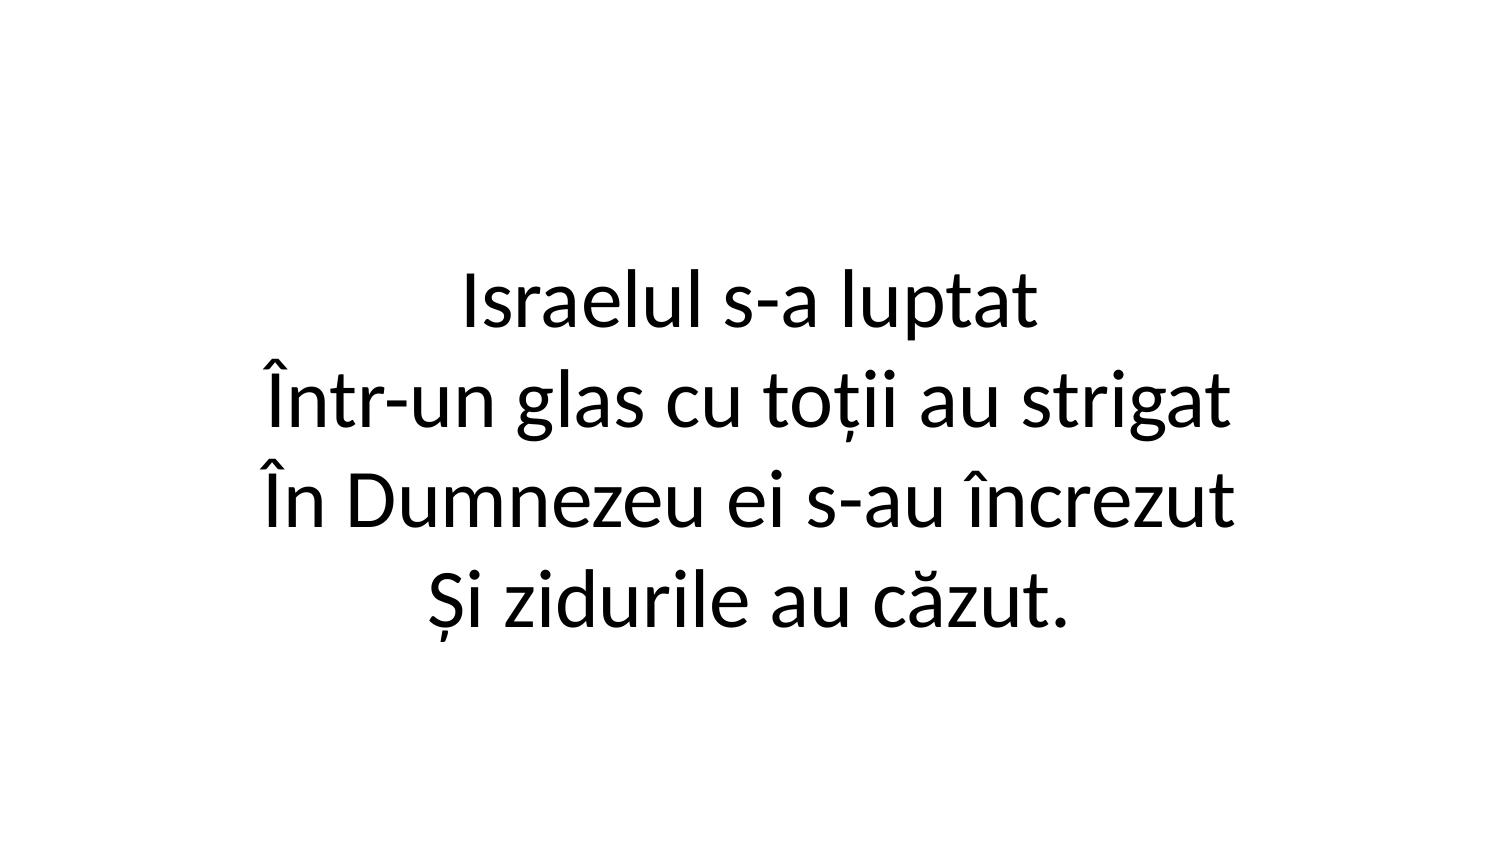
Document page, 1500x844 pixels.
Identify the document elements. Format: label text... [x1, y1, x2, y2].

text_box Israelul s-a luptat Într-un glas cu toții au strigat În Dumnezeu ei s-au încrezut Și zidurile au căzut. [247, 192, 1253, 652]
